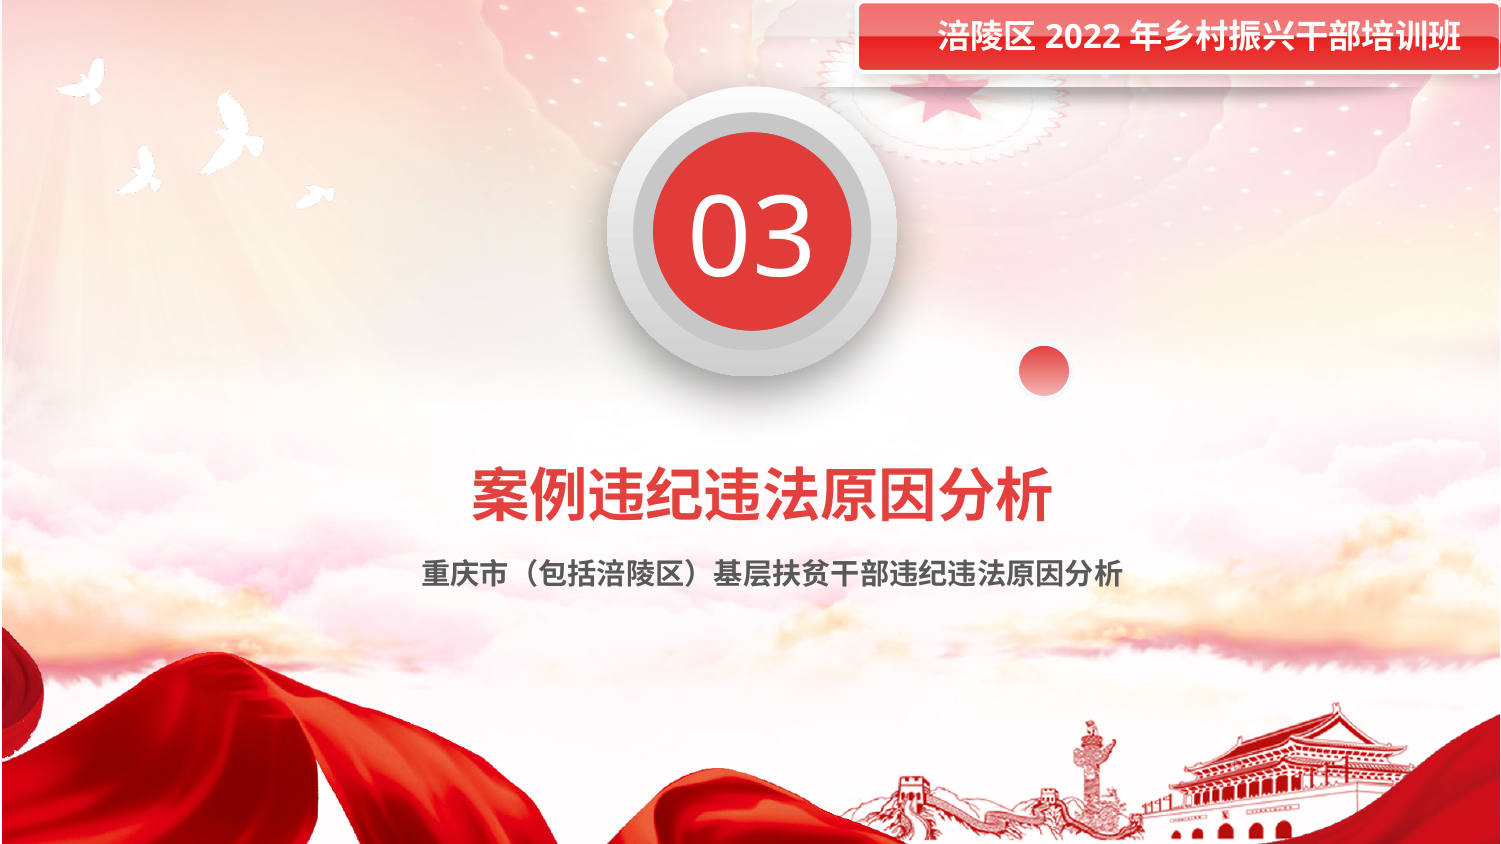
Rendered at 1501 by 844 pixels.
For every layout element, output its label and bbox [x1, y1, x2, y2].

picture [0, 0, 1501, 844]
text_box [751, 0, 1501, 120]
text_box [596, 86, 909, 377]
